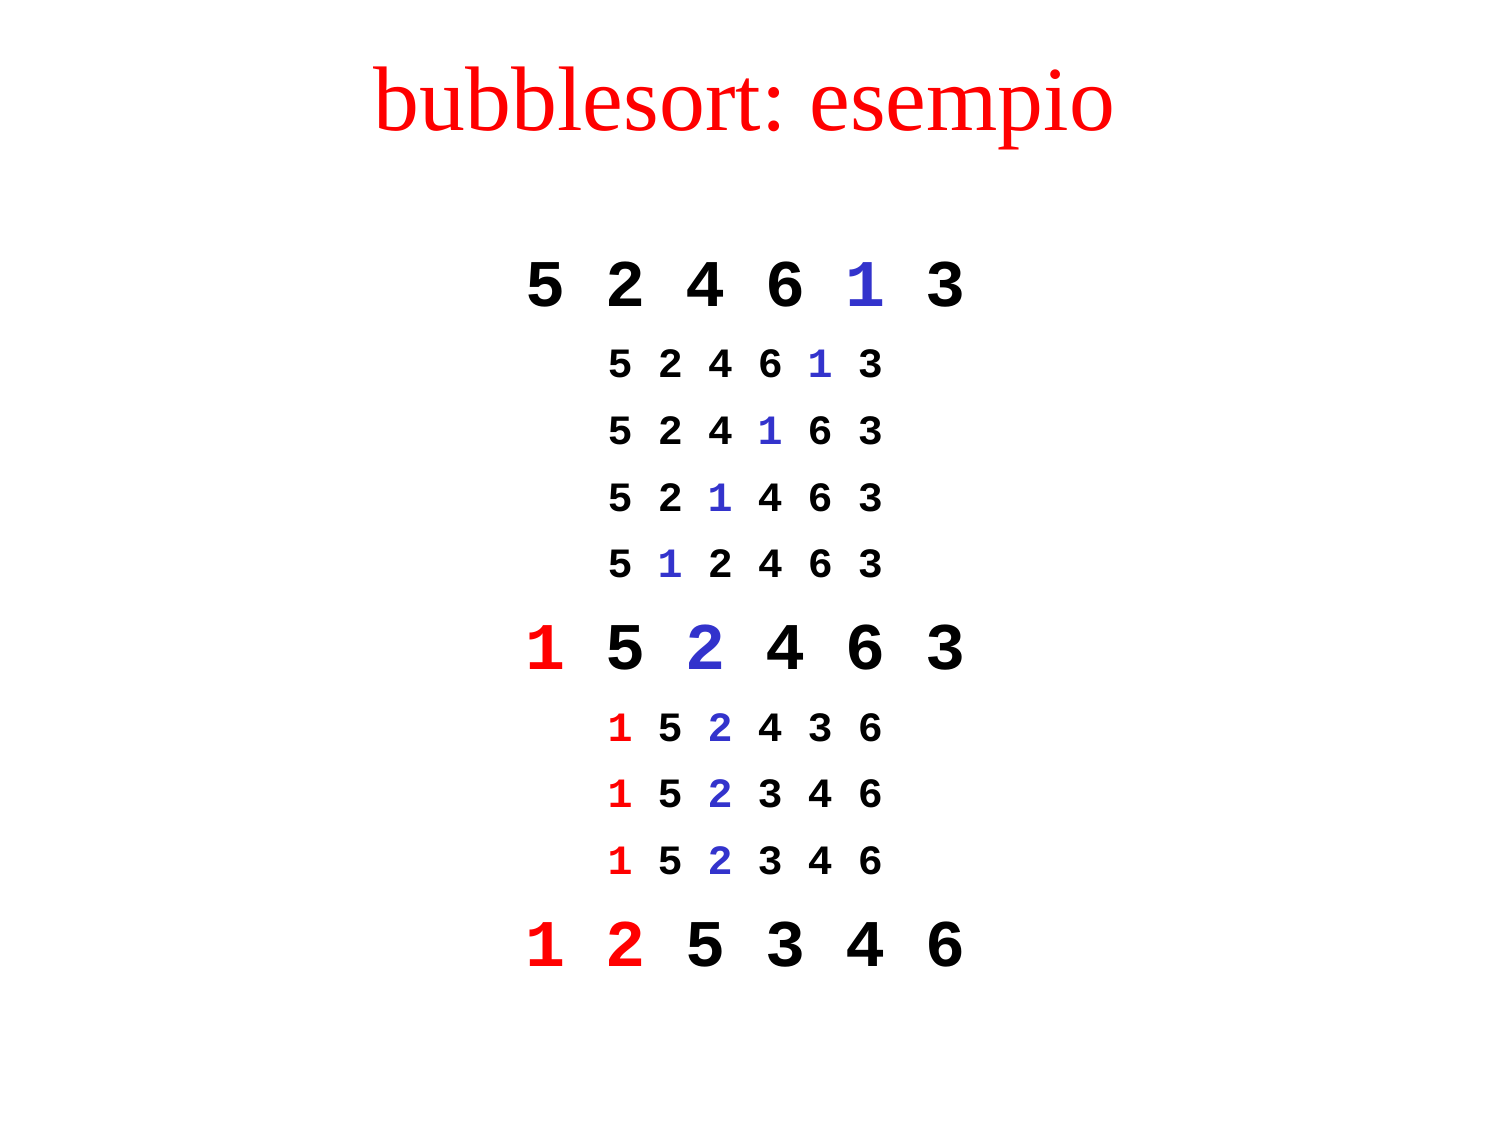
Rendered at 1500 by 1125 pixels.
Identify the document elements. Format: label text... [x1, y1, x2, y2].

list 5 2 4 6 1 3 5 2 4 6 1 3 5 2 4 1 6 3 5 2 1 4 6 3 5 1 2 4 6 3 1 5 2 4 6 3 1 5 2 4 3 6 1 5 2 3 4 6 1 5 2 3 4 6 1 2 5 3 4 6 [107, 231, 1383, 907]
title bubblesort: esempio [107, 0, 1383, 188]
